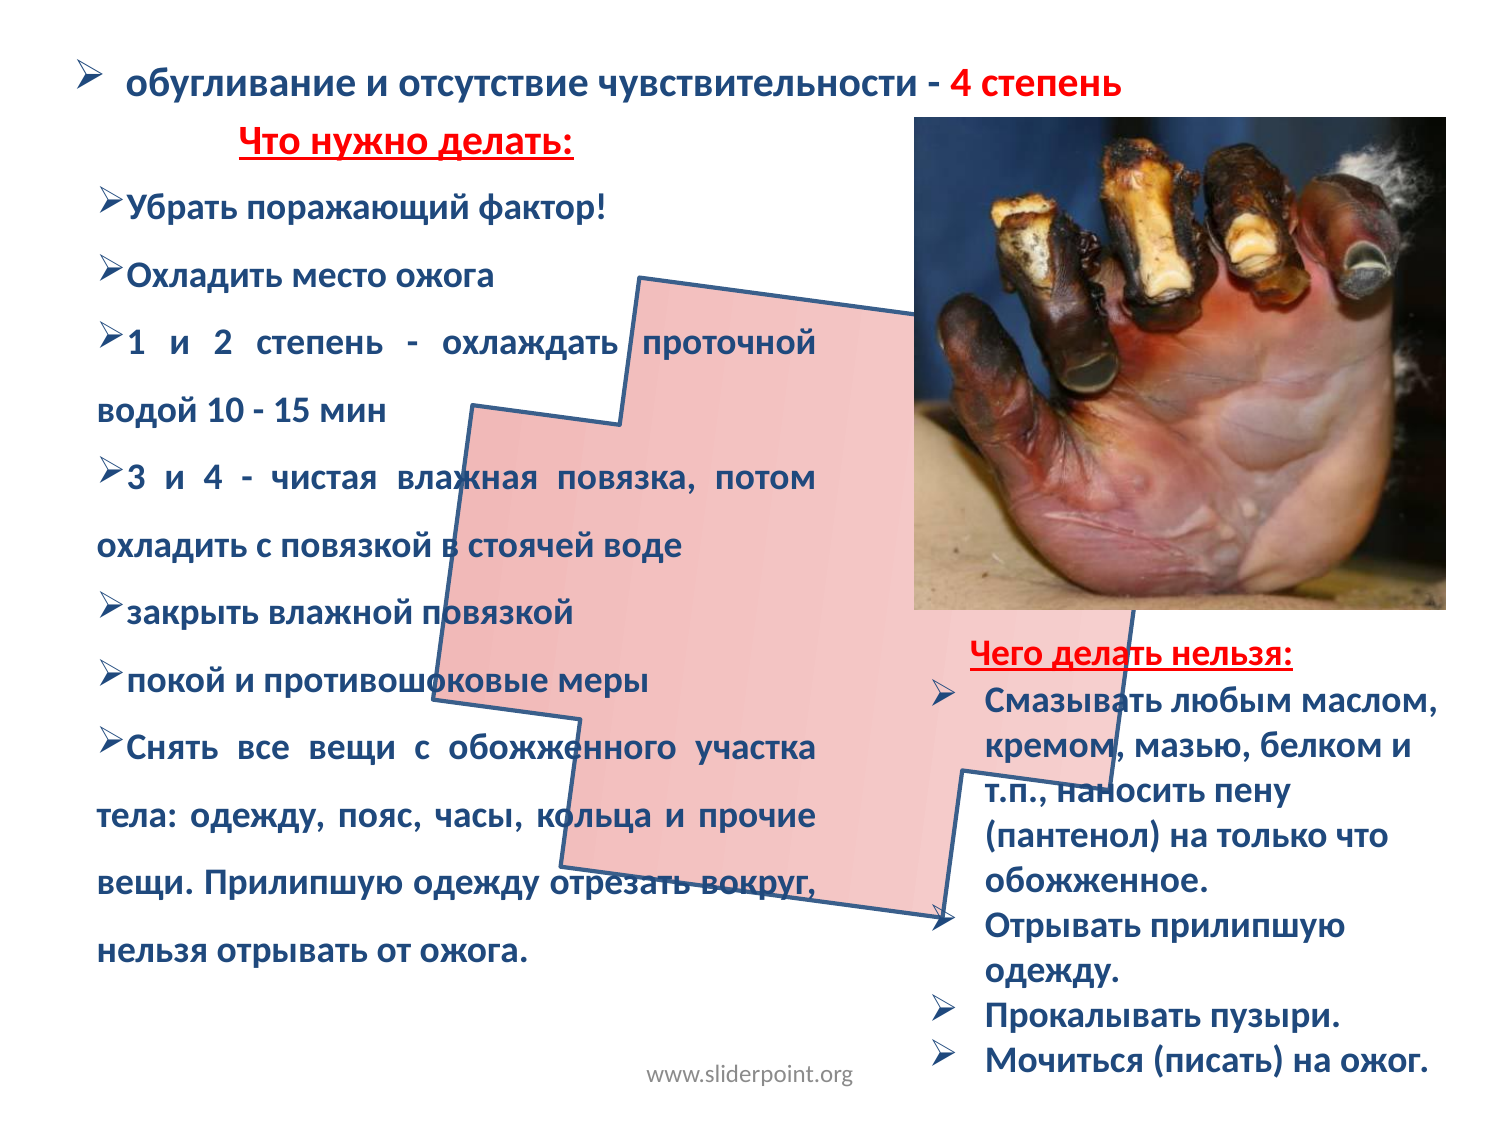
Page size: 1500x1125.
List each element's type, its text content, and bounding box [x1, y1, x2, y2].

text_box [832, 301, 1135, 917]
footer www.sliderpoint.org [512, 1042, 988, 1103]
picture [913, 116, 1446, 610]
text_box обугливание и отсутствие чувствительности - 4 степень [58, 46, 1465, 112]
text_box Смазывать любым маслом, кремом, мазью, белком и т.п., наносить пену (пантенол) на только что обожженное. Отрывать прилипшую одежду. Прокалывать пузыри. Мочиться (писать) на ожог. [914, 667, 1477, 1088]
text_box Чего делать нельзя: [955, 621, 1309, 667]
text_box Убрать поражающий фактор! Охладить место ожога 1 и 2 степень - охлаждать проточной водой 10 - 15 мин 3 и 4 - чистая влажная повязка, потом охладить с повязкой в стоячей воде закрыть влажной повязкой покой и противошоковые меры Снять все вещи с обожженного участка тела: одежду, пояс, часы, кольца и прочие вещи. Прилипшую одежду отрезать вокруг, нельзя отрывать от ожога. [81, 152, 832, 1023]
text_box Что нужно делать: [223, 105, 589, 152]
